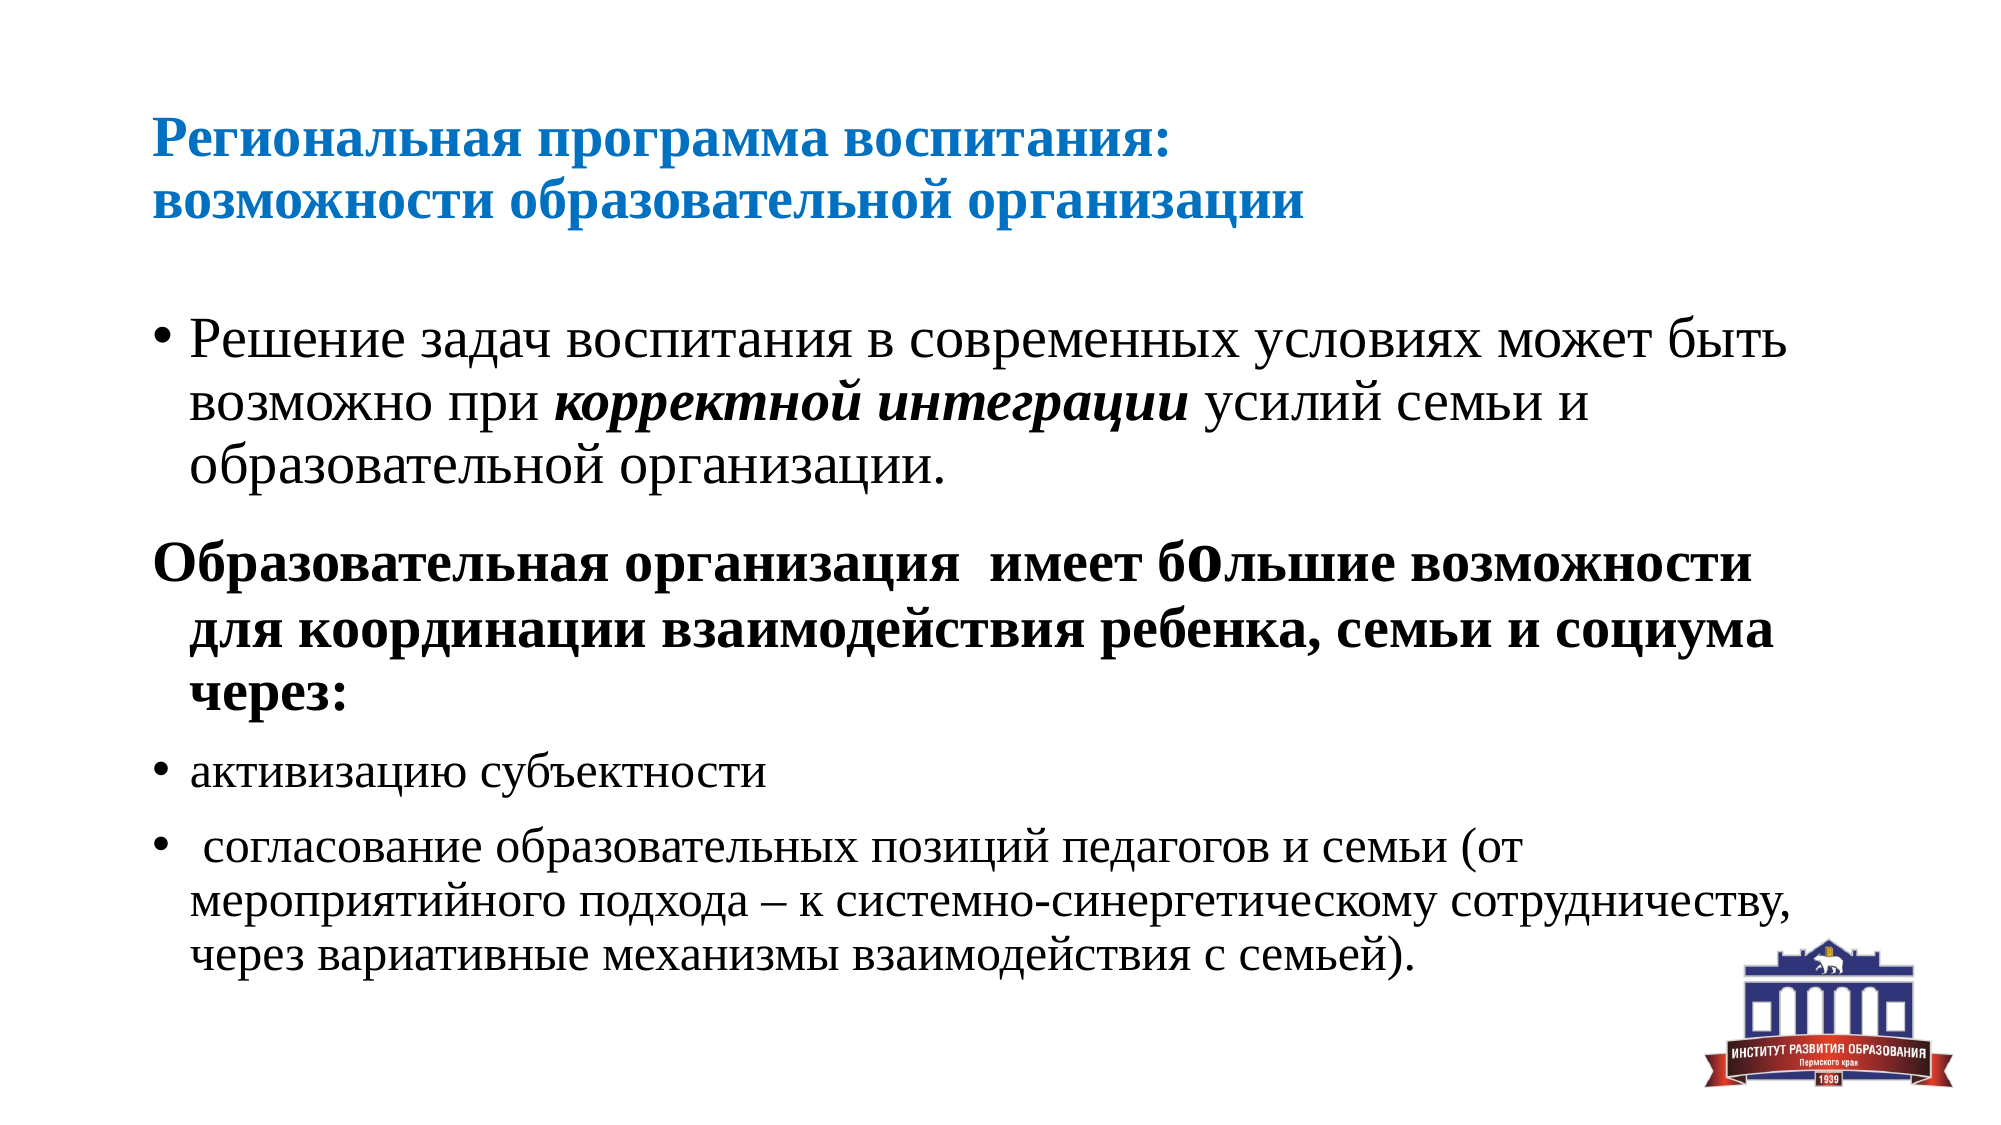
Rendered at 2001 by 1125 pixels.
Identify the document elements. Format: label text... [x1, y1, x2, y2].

picture [1703, 938, 1954, 1088]
list Решение задач воспитания в современных условиях может быть возможно при корректной интеграции усилий семьи и образовательной организации. Образовательная организация имеет большие возможности для координации взаимодействия ребенка, семьи и социума через: активизацию субъектности согласование образовательных позиций педагогов и семьи (от мероприятийного подхода – к системно-синергетическому сотрудничеству, через вариативные механизмы взаимодействия с семьей). [137, 299, 1863, 1014]
title Региональная программа воспитания: возможности образовательной организации [137, 59, 1863, 278]
